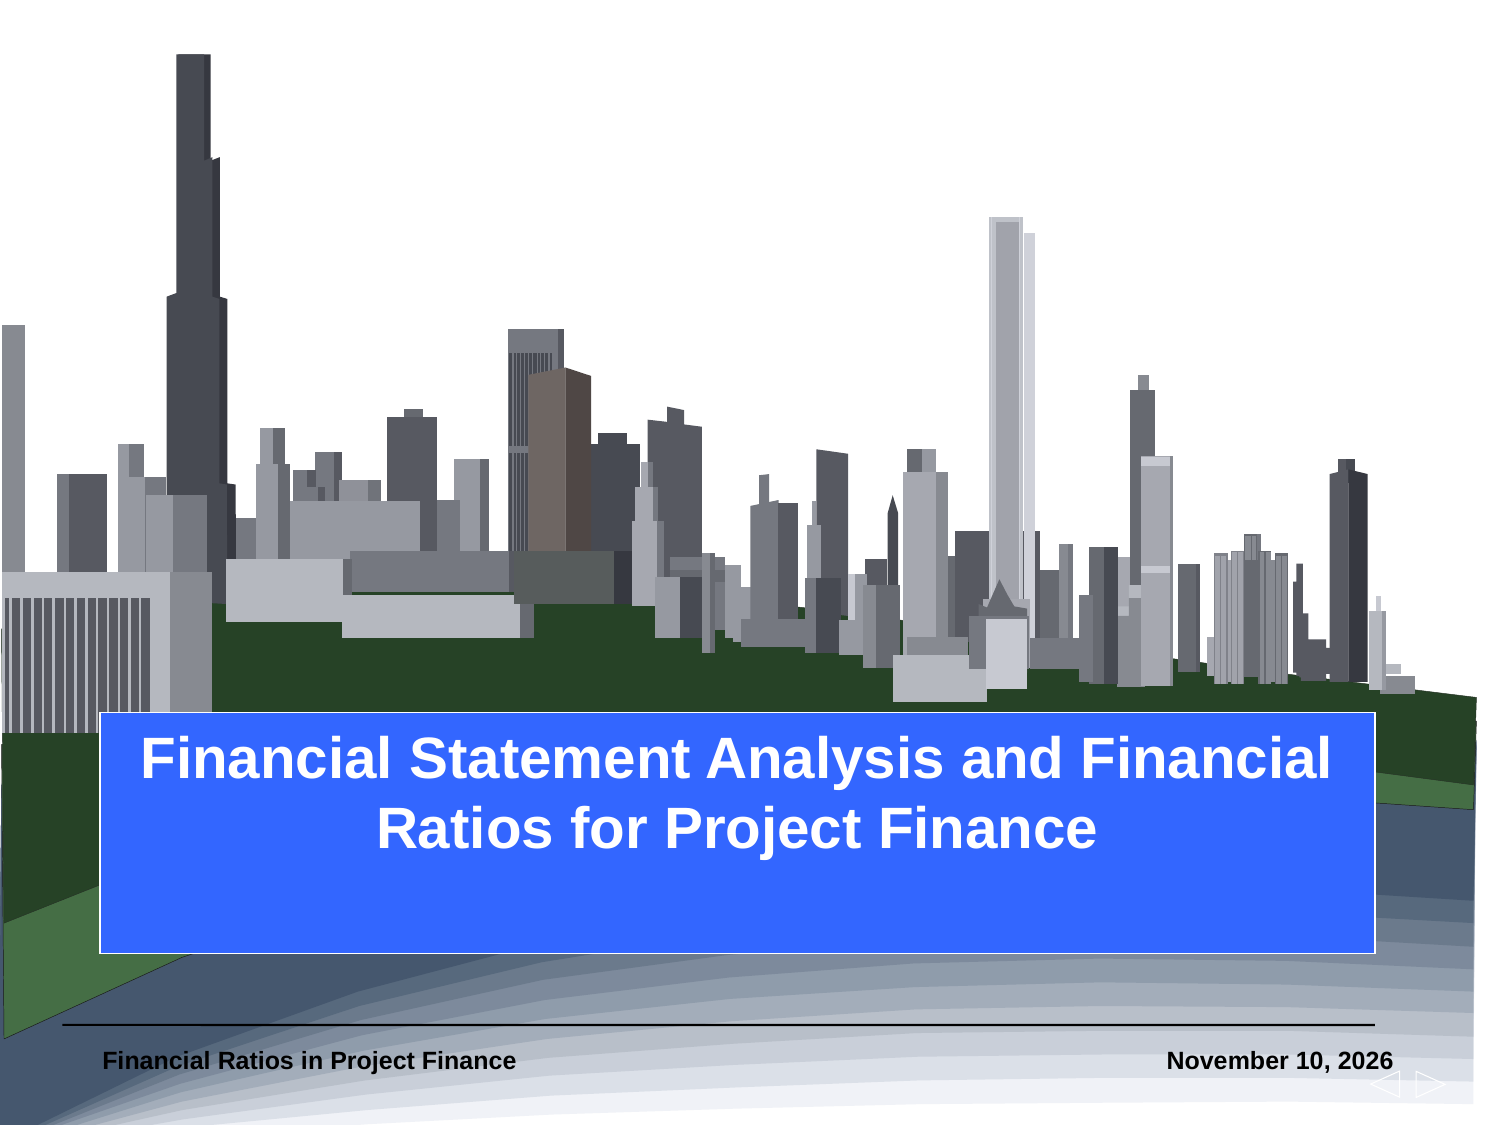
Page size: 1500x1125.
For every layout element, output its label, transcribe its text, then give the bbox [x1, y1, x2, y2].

title Financial Statement Analysis and Financial Ratios for Project Finance [99, 712, 1376, 954]
